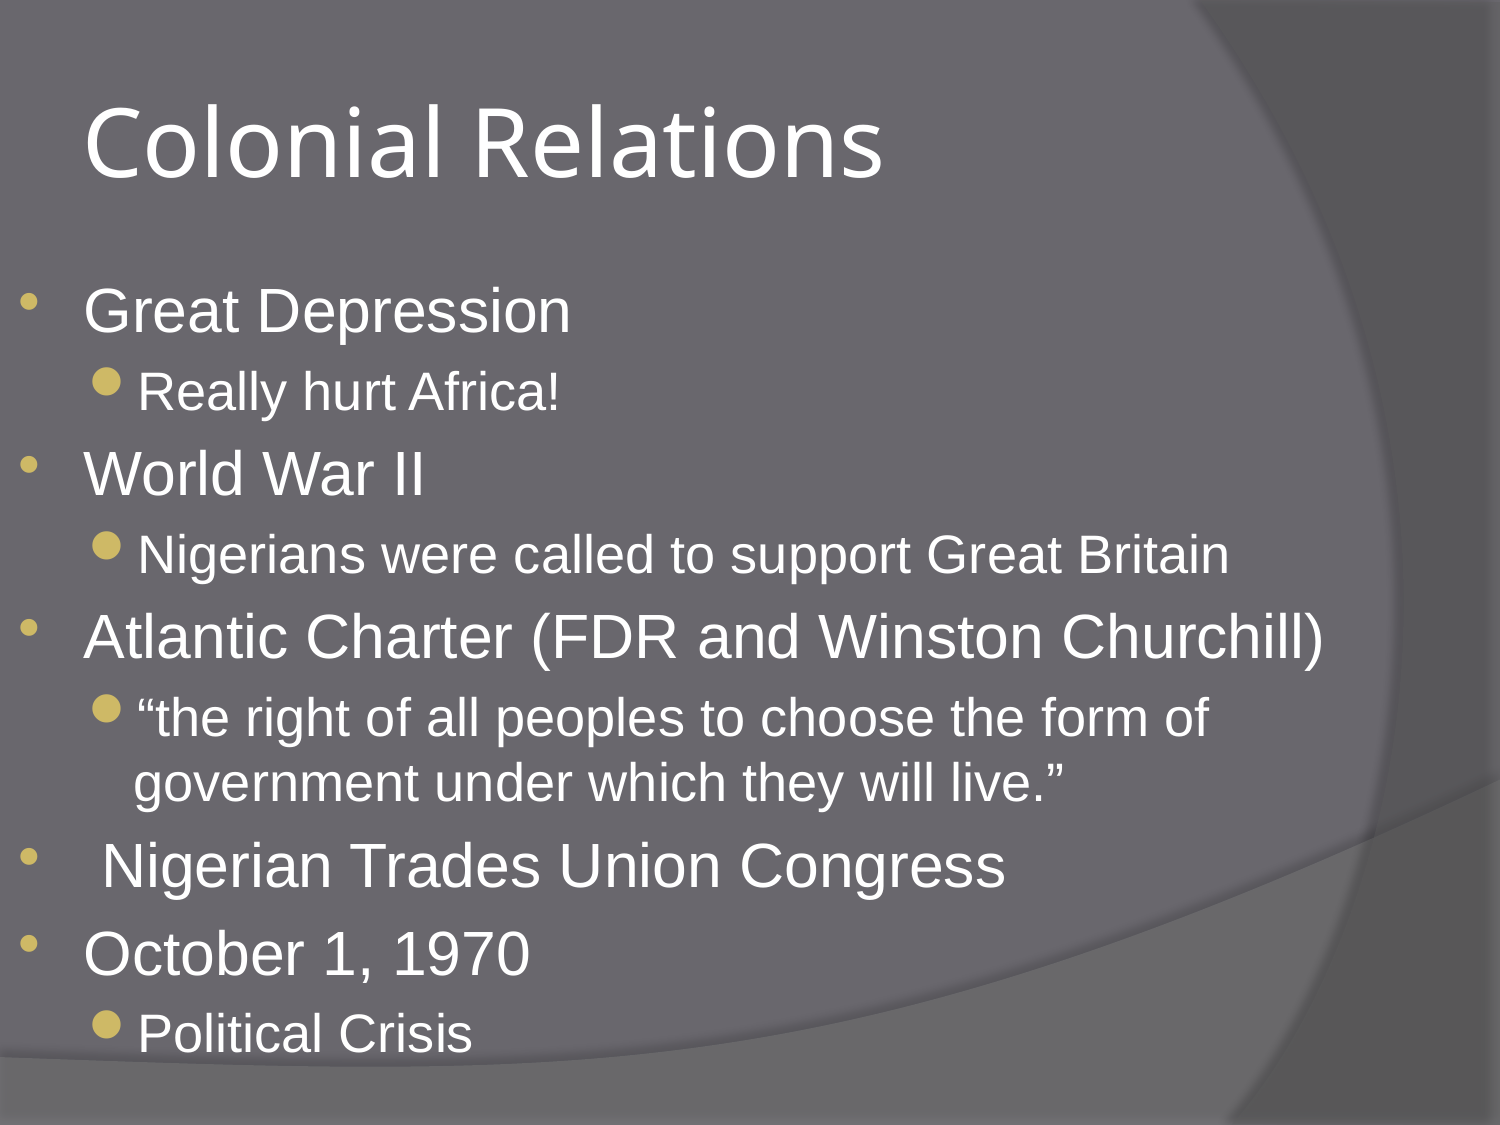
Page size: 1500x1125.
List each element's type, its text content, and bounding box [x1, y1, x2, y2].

title Colonial Relations [75, 45, 1300, 233]
list Great Depression Really hurt Africa! World War II Nigerians were called to support Great Britain Atlantic Charter (FDR and Winston Churchill) “the right of all peoples to choose the form of government under which they will live.” Nigerian Trades Union Congress October 1, 1970 Political Crisis [0, 262, 1500, 1125]
